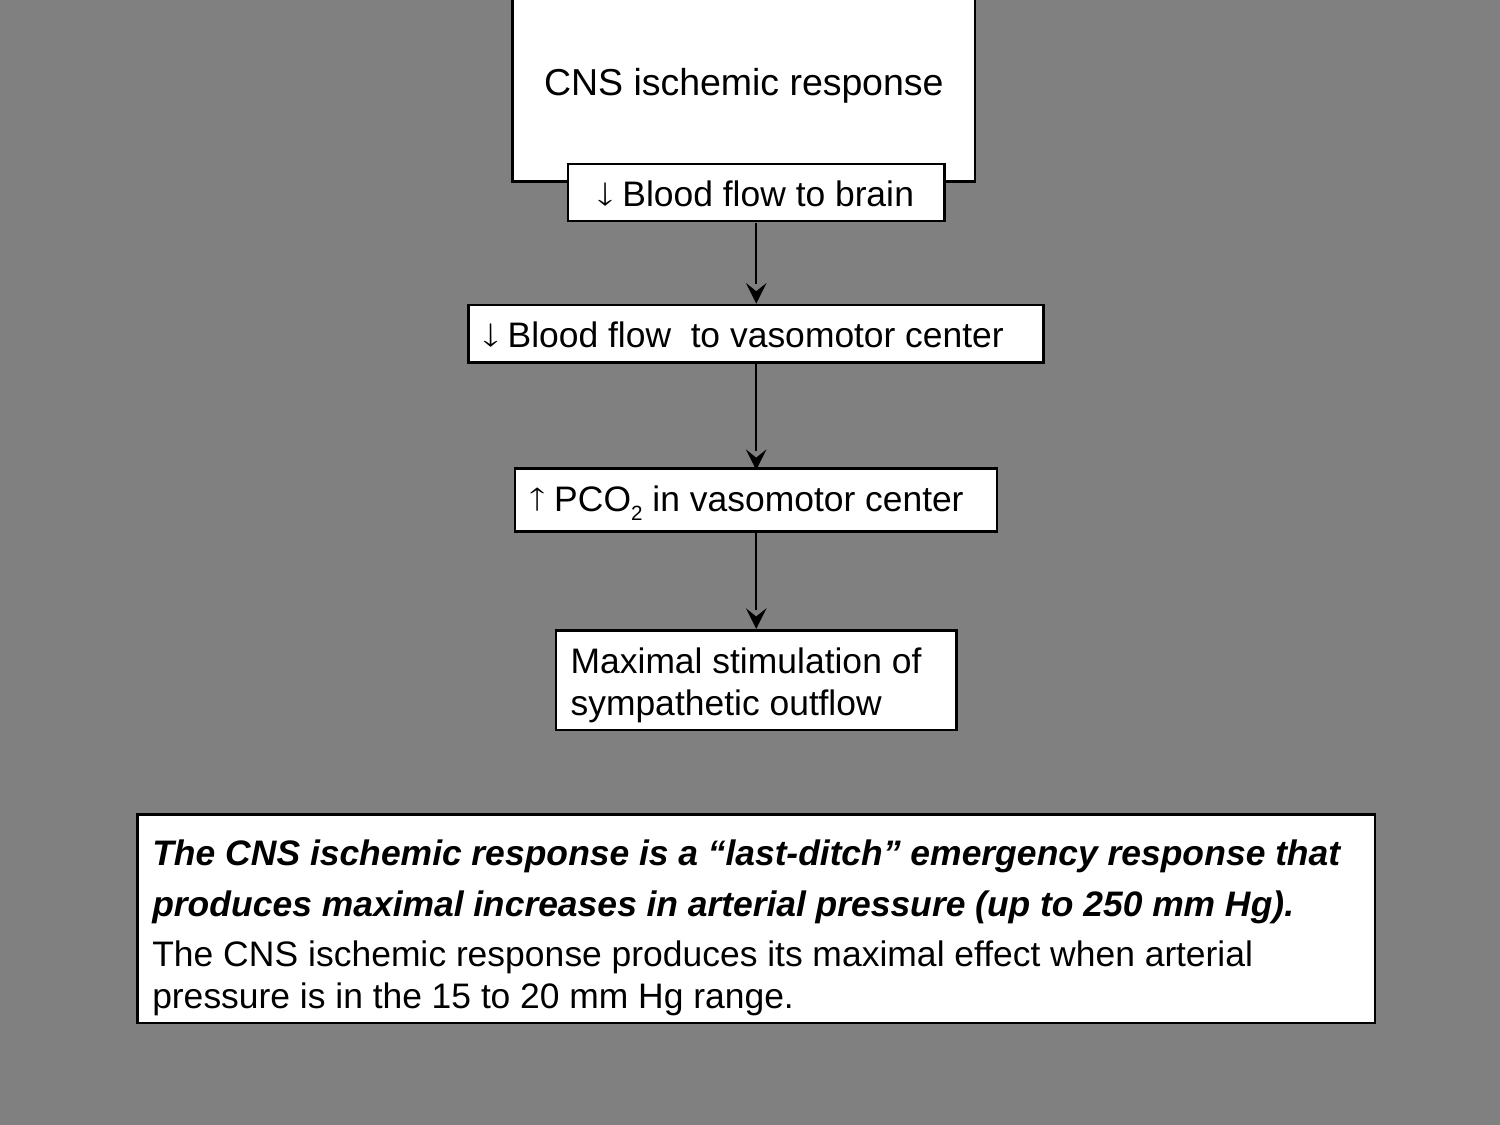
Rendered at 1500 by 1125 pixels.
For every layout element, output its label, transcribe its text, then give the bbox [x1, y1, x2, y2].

title CNS ischemic response [511, 0, 976, 160]
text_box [137, 162, 1376, 1026]
